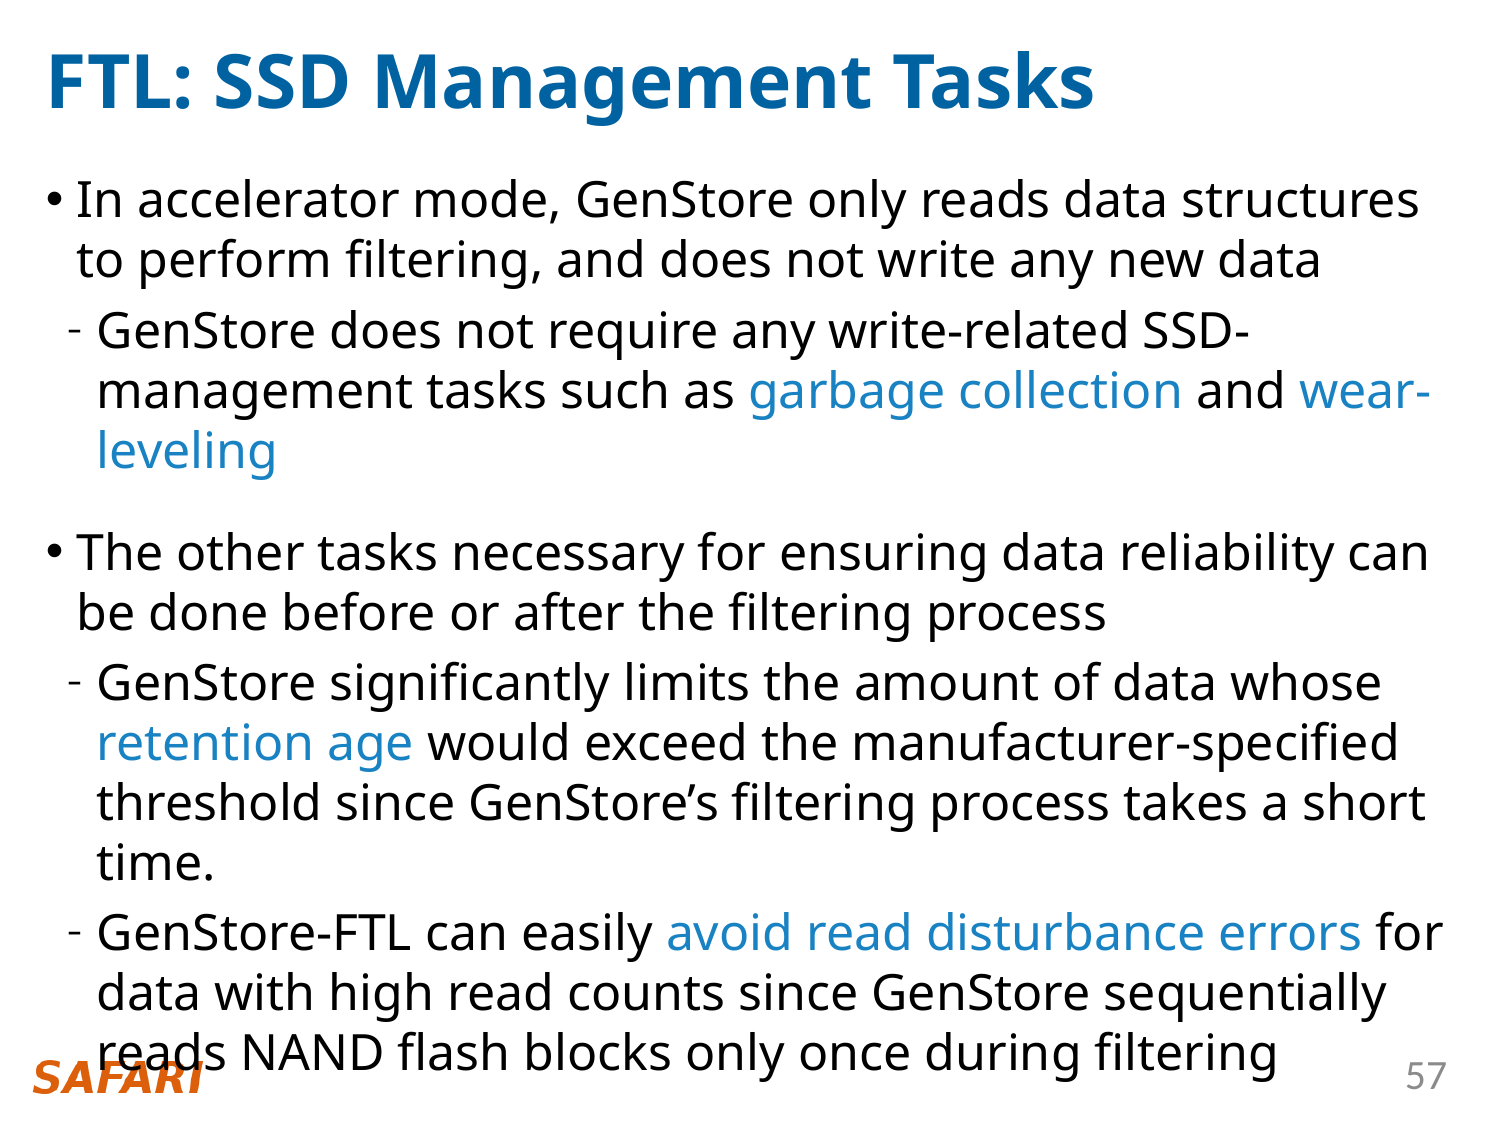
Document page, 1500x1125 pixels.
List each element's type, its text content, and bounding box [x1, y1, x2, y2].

list In accelerator mode, GenStore only reads data structures to perform filtering, and does not write any new data GenStore does not require any write-related SSD-management tasks such as garbage collection and wear-leveling The other tasks necessary for ensuring data reliability can be done before or after the filtering process GenStore significantly limits the amount of data whose retention age would exceed the manufacturer-specified threshold since GenStore’s filtering process takes a short time. GenStore-FTL can easily avoid read disturbance errors for data with high read counts since GenStore sequentially reads NAND flash blocks only once during filtering [31, 160, 1475, 1043]
picture [31, 1051, 209, 1104]
title FTL: SSD Management Tasks [31, 15, 1475, 143]
